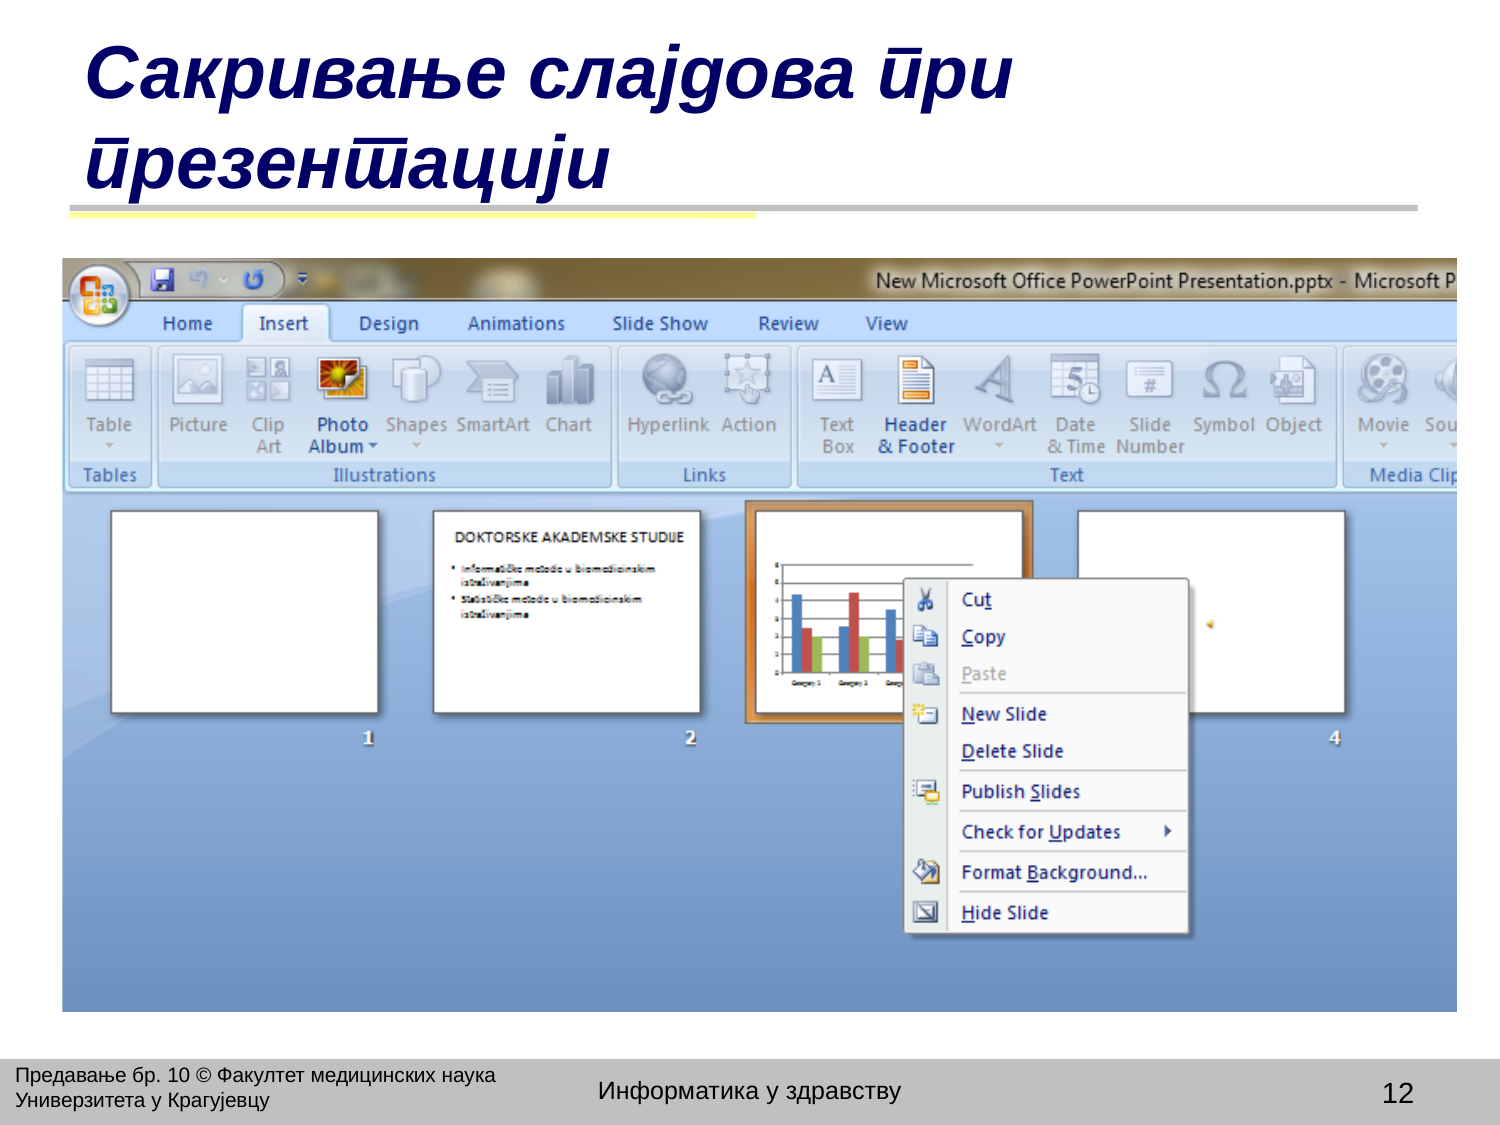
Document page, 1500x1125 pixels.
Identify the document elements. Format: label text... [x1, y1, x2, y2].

slide_number 12 [1079, 1066, 1430, 1125]
picture [62, 258, 1458, 1012]
slide_number Предавање бр. 10 © Факултет медицинских наука Универзитета у Крагујевцу [0, 1053, 616, 1108]
title Сакривање слајдова при презентацији [69, 19, 1426, 208]
footer Информатика у здравству [512, 1066, 988, 1125]
